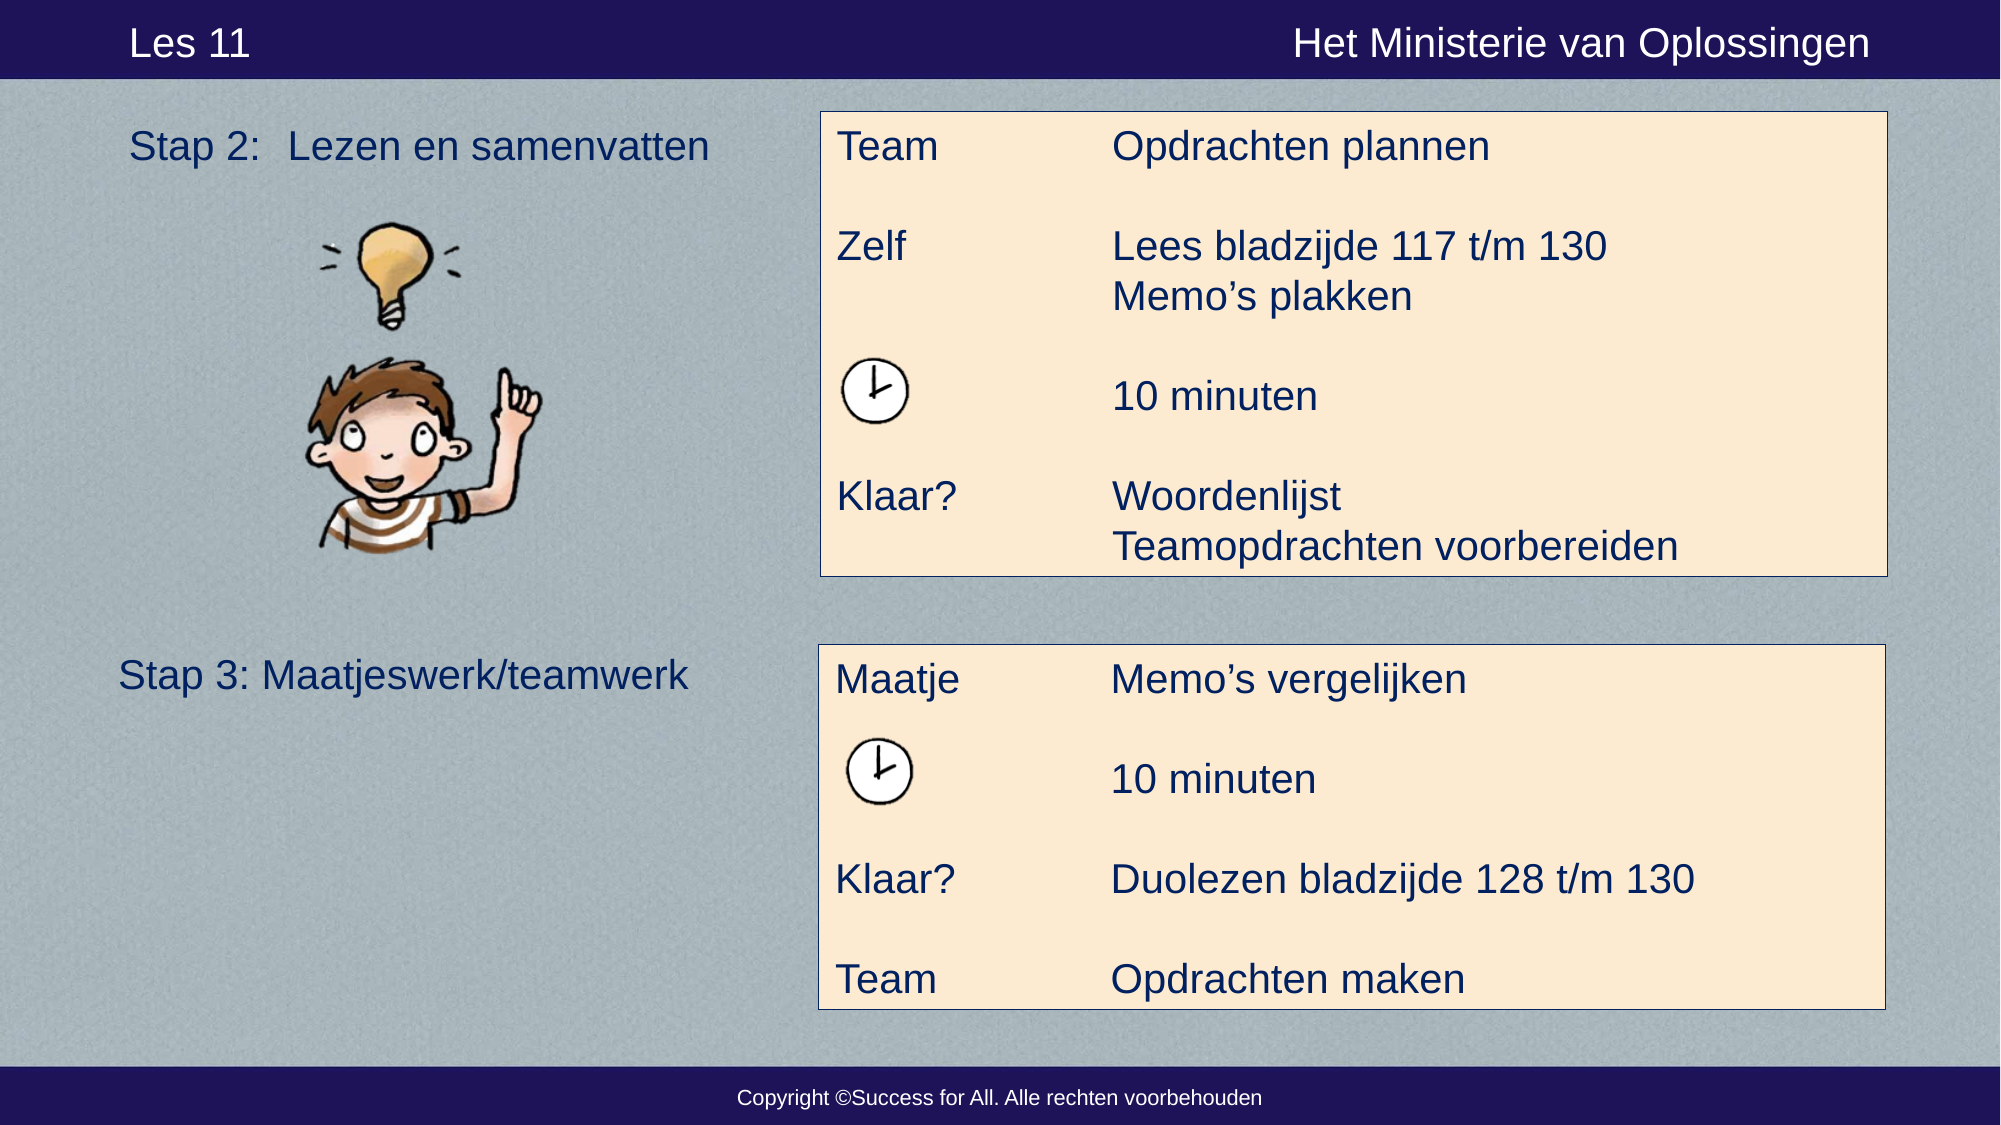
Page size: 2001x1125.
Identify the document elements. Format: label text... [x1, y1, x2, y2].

text_box Het Ministerie van Oplossingen [999, 8, 1886, 73]
text_box Team Opdrachten plannen Zelf Lees bladzijde 117 t/m 130 Memo’s plakken 10 minuten Klaar? Woordenlijst Teamopdrachten voorbereiden [820, 111, 1888, 577]
picture [0, 0, 2001, 1125]
text_box Copyright ©Success for All. Alle rechten voorbehouden [0, 1076, 2000, 1125]
text_box Maatje Memo’s vergelijken 10 minuten Klaar? Duolezen bladzijde 128 t/m 130 Team Opdrachten maken [818, 644, 1886, 1010]
text_box Les 11 [114, 8, 354, 73]
text_box Stap 3: Maatjeswerk/teamwerk [103, 640, 896, 706]
text_box Stap 2: Lezen en samenvatten [114, 111, 820, 227]
